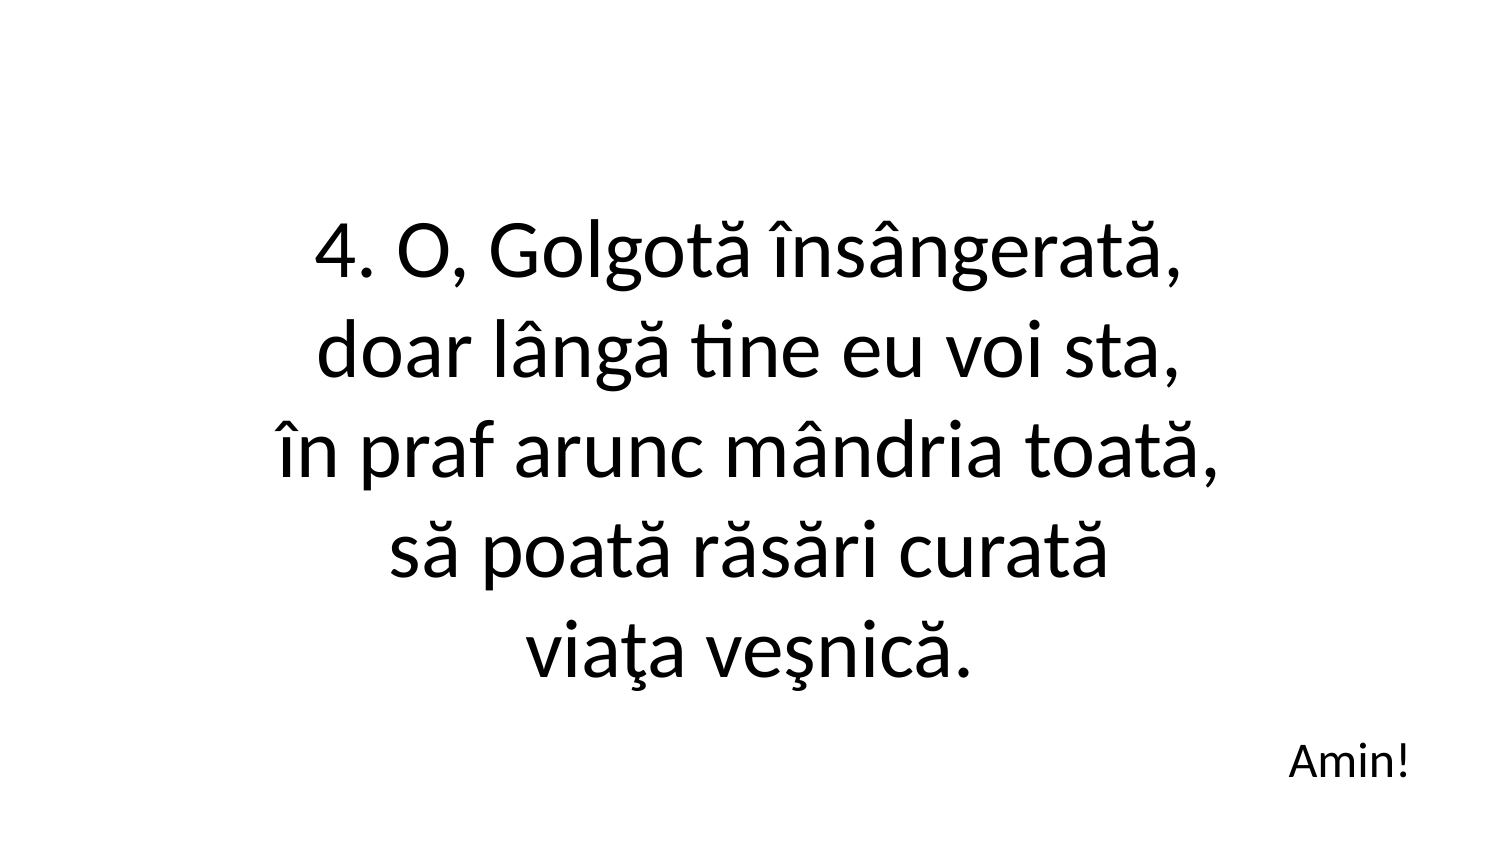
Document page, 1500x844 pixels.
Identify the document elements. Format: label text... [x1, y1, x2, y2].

text_box Amin! [1273, 674, 1427, 795]
text_box 4. O, Golgotă însângerată, doar lângă tine eu voi sta, în praf arunc mândria toată, să poată răsări curată viaţa veşnică. [262, 142, 1238, 702]
